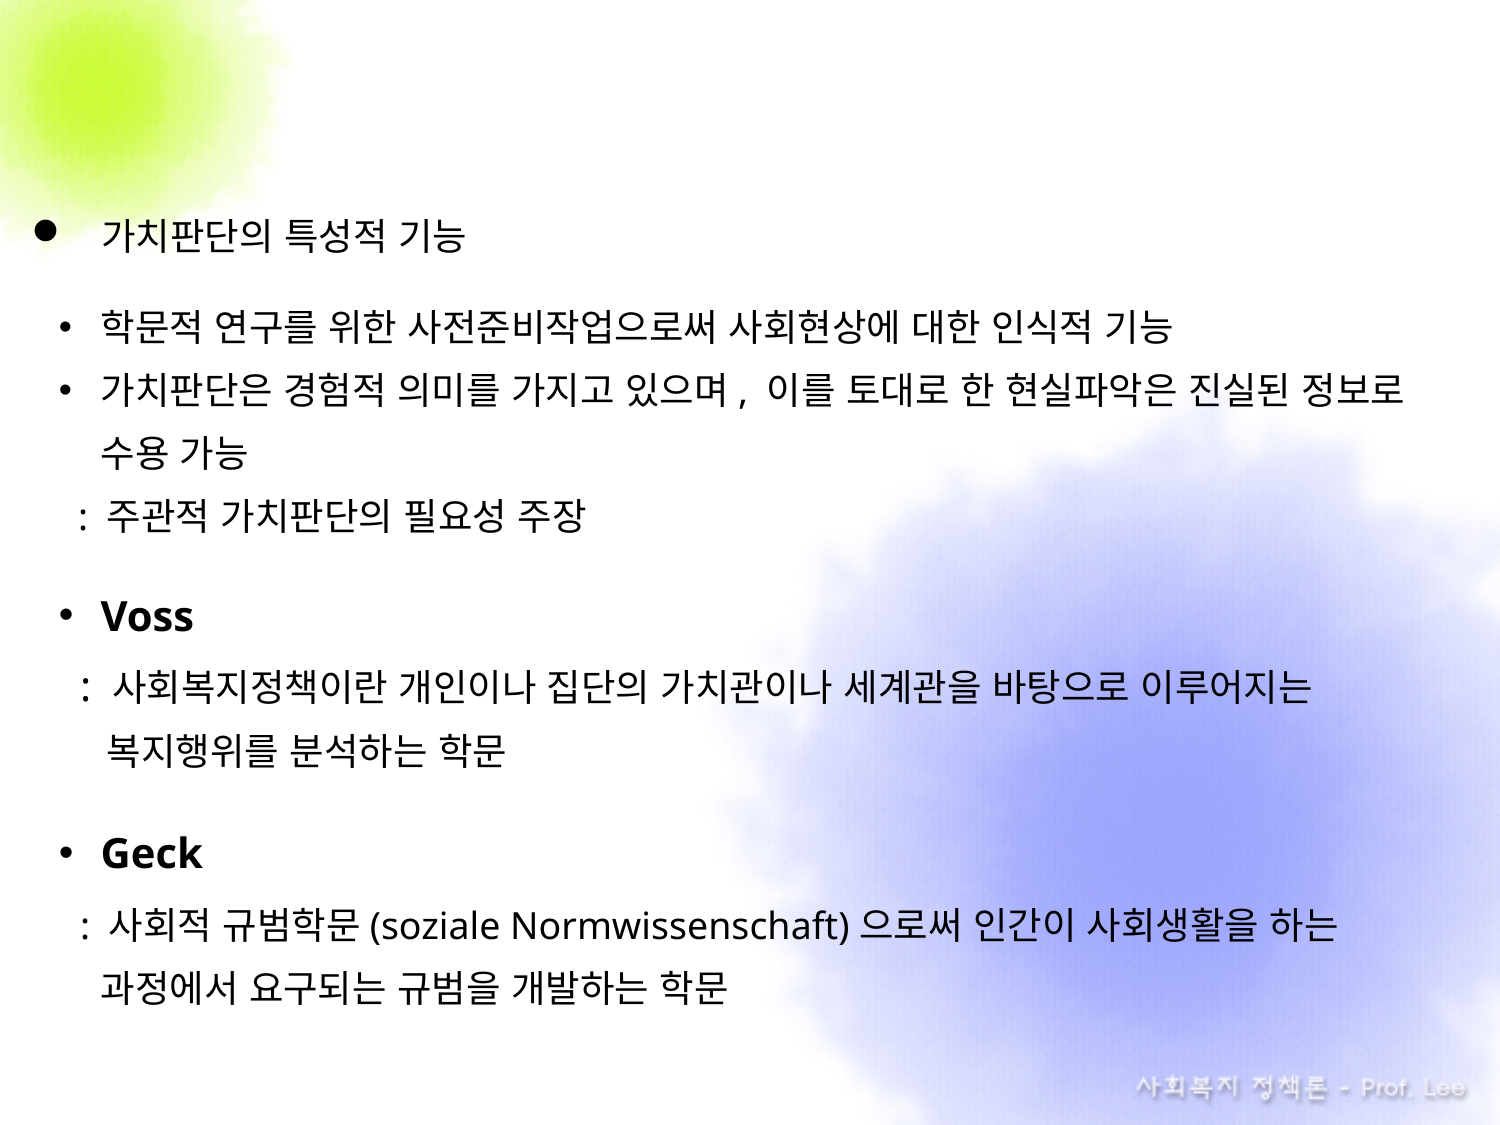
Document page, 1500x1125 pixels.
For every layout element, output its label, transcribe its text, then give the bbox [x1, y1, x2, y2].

picture [0, 0, 1500, 1125]
list 가치판단의 특성적 기능 학문적 연구를 위한 사전준비작업으로써 사회현상에 대한 인식적 기능 가치판단은 경험적 의미를 가지고 있으며, 이를 토대로 한 현실파악은 진실된 정보로 수용 가능 : 주관적 가치판단의 필요성 주장 Voss : 사회복지정책이란 개인이나 집단의 가치관이나 세계관을 바탕으로 이루어지는 . 복지행위를 분석하는 학문 Geck : 사회적 규범학문(soziale Normwissenschaft)으로써 인간이 사회생활을 하는 과정에서 요구되는 규범을 개발하는 학문 [11, 187, 1477, 1034]
